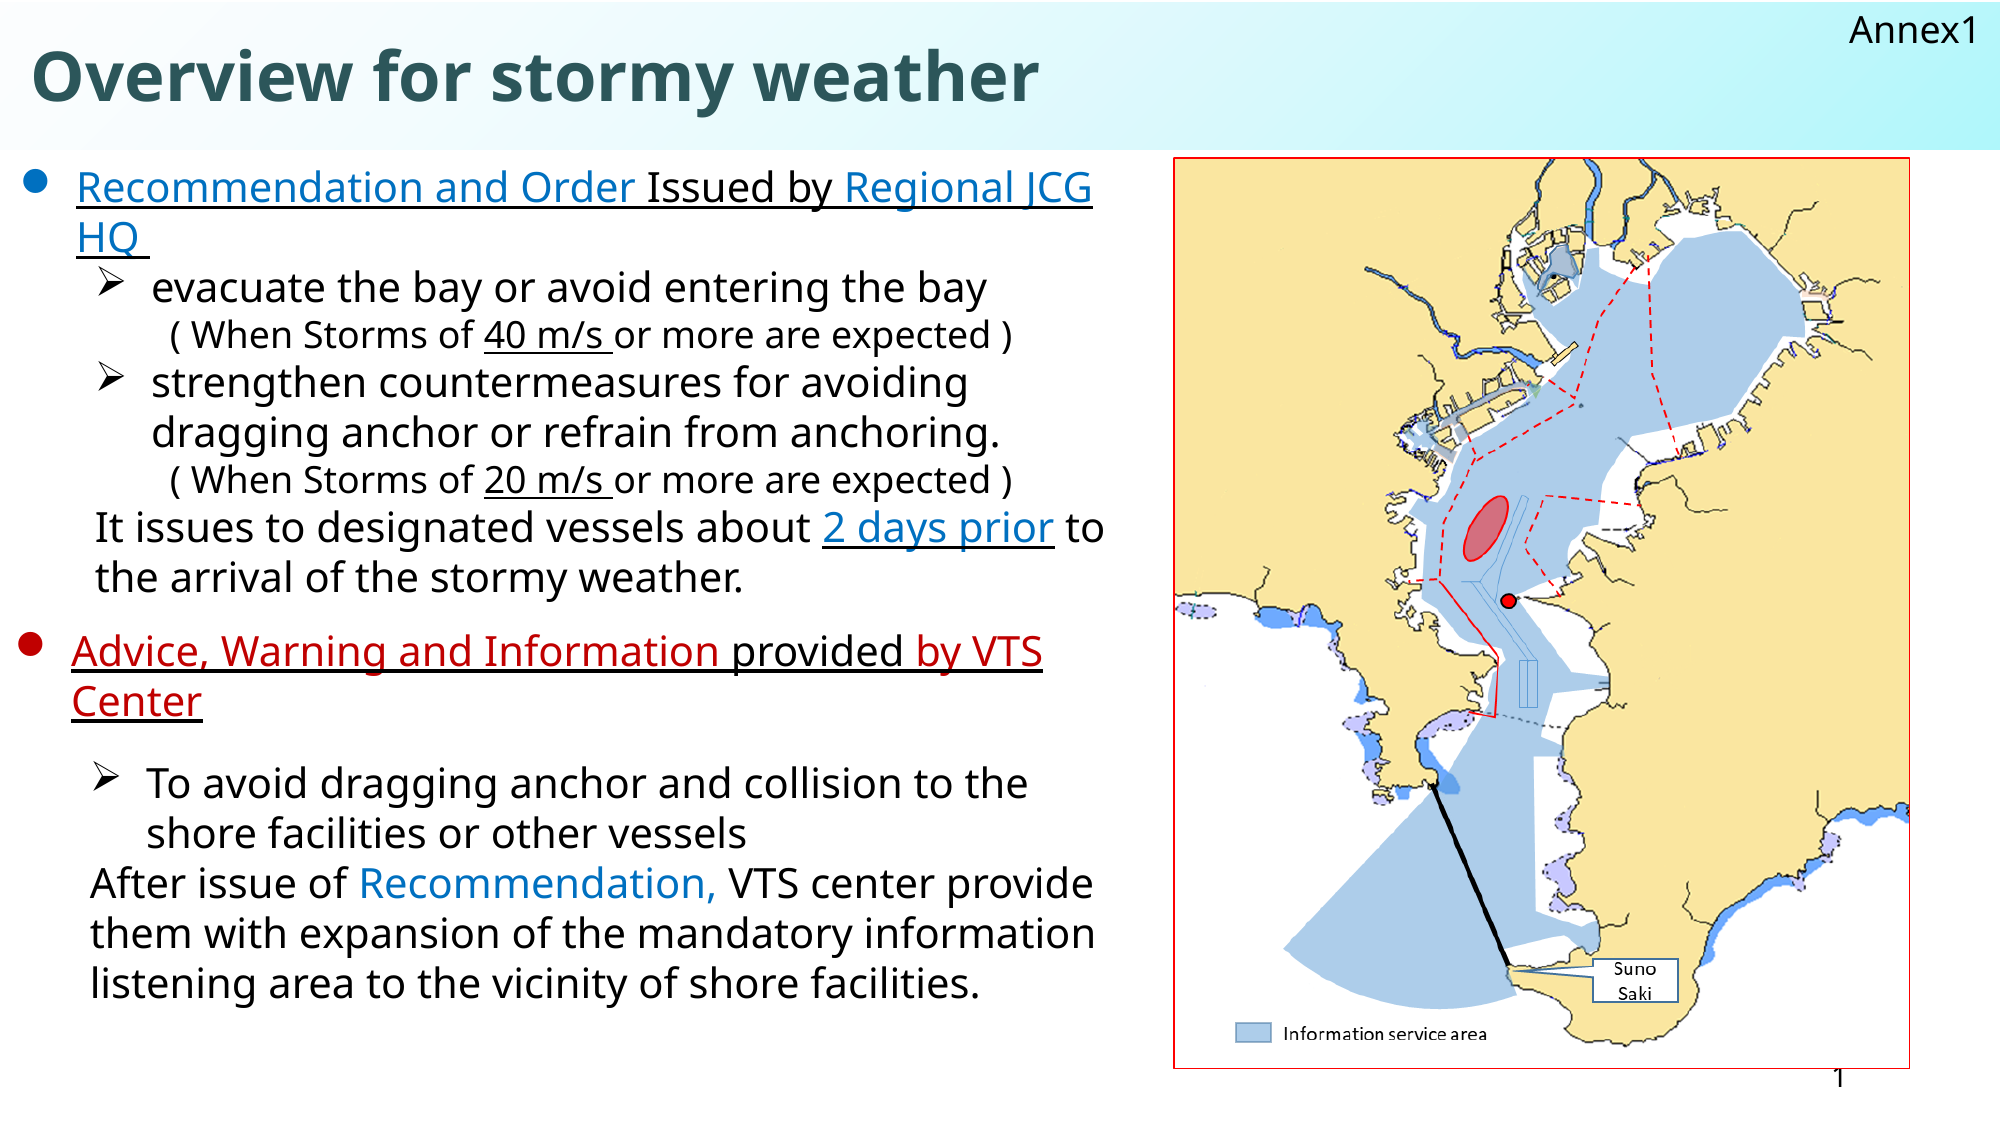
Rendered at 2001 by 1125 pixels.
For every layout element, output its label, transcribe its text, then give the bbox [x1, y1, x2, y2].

text_box Recommendation and Order Issued by Regional JCG HQ evacuate the bay or avoid entering the bay ( When Storms of 40 m/s or more are expected ) strengthen countermeasures for avoiding dragging anchor or refrain from anchoring. ( When Storms of 20 m/s or more are expected ) It issues to designated vessels about 2 days prior to the arrival of the stormy weather. [4, 153, 1152, 609]
text_box To avoid dragging anchor and collision to the shore facilities or other vessels After issue of Recommendation, VTS center provide them with expansion of the mandatory information listening area to the vicinity of shore facilities. [0, 702, 1153, 1062]
text_box Advice, Warning and Information provided by VTS Center [0, 616, 1136, 733]
picture [1173, 157, 1910, 1069]
title Overview for stormy weather [15, 28, 1802, 131]
